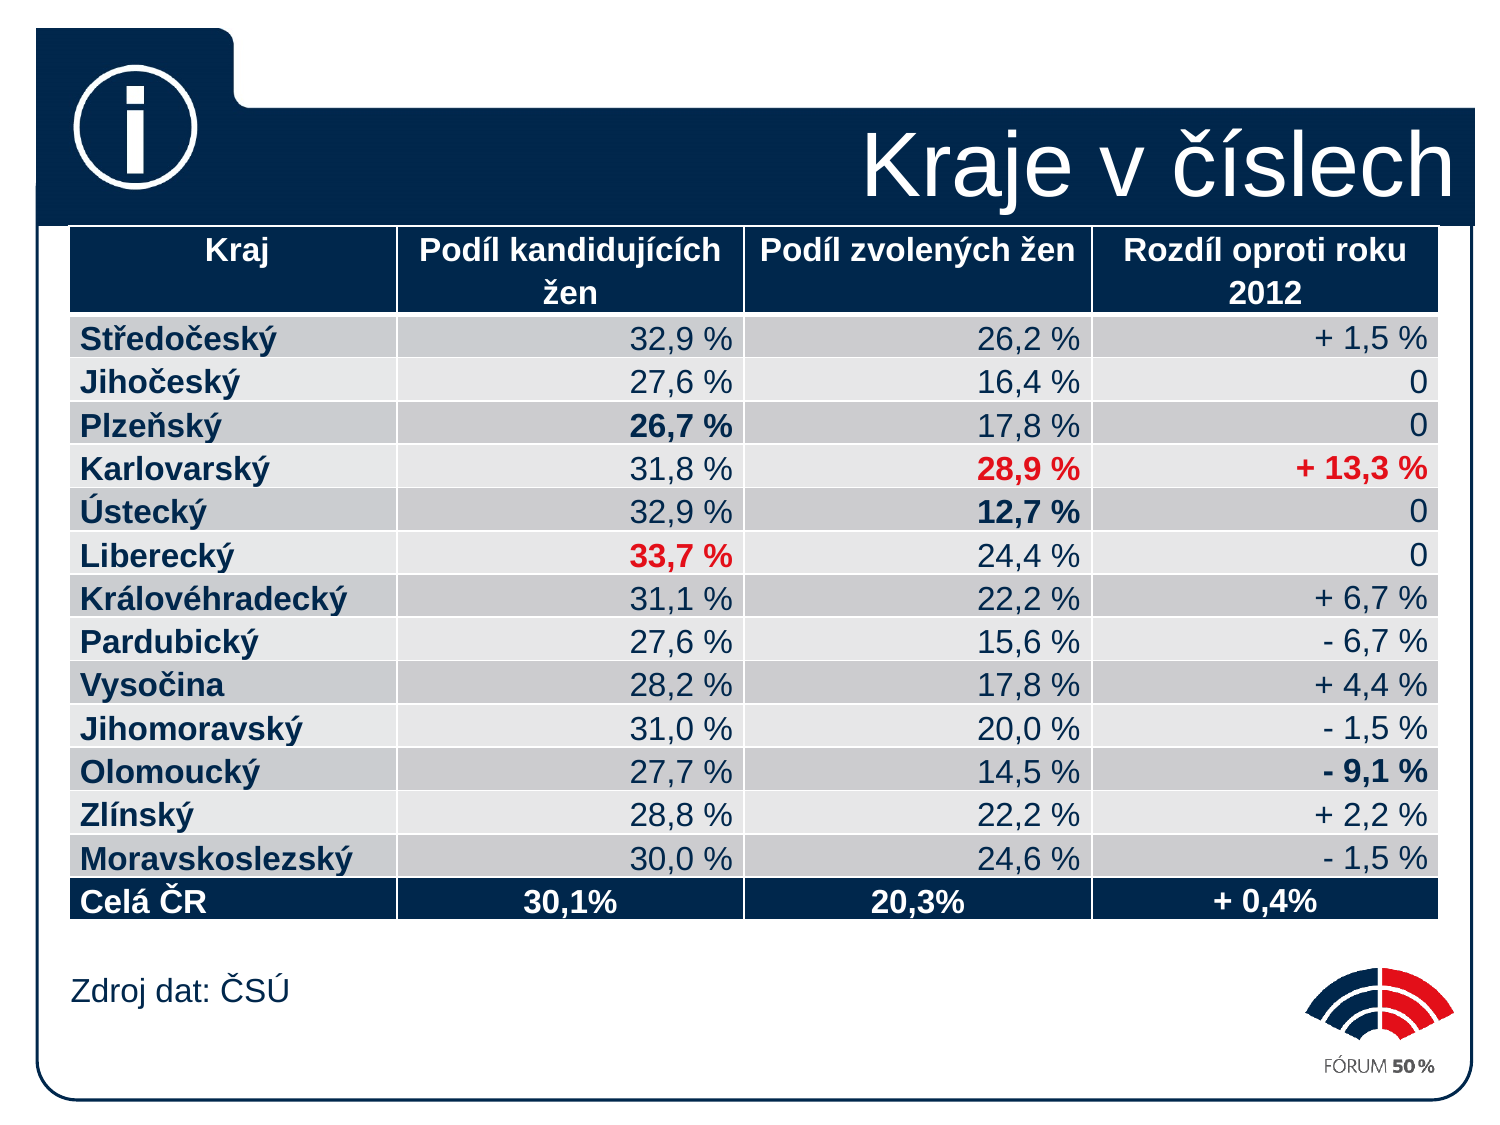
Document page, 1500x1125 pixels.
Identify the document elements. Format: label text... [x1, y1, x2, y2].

table_cell + 13,3 % [1093, 445, 1438, 487]
table_cell + 0,4% [1093, 878, 1438, 919]
table_cell 0 [1093, 532, 1438, 573]
table_cell Karlovarský [70, 445, 396, 487]
table_cell + 4,4 % [1093, 661, 1438, 703]
table_cell 12,7 % [745, 488, 1091, 530]
table_cell 22,2 % [745, 791, 1091, 833]
table_cell Ústecký [70, 488, 396, 530]
table_cell 0 [1093, 402, 1438, 443]
table_cell + 6,7 % [1093, 575, 1438, 616]
table_header Kraj [70, 227, 396, 312]
table_cell 28,8 % [398, 791, 743, 833]
picture [1305, 968, 1454, 1073]
table_cell 26,7 % [398, 402, 743, 443]
table_cell 30,1% [398, 878, 743, 919]
table_cell 14,5 % [745, 748, 1091, 790]
table_cell 27,7 % [398, 748, 743, 790]
table_cell - 1,5 % [1093, 705, 1438, 746]
table_cell + 2,2 % [1093, 791, 1438, 833]
table_header Rozdíl oproti roku 2012 [1093, 227, 1438, 312]
table_cell 32,9 % [398, 317, 743, 357]
table_cell Pardubický [70, 618, 396, 660]
table_cell 28,2 % [398, 661, 743, 703]
table_cell - 6,7 % [1093, 618, 1438, 660]
text_box Zdroj dat: ČSÚ [55, 962, 481, 1017]
table_cell Plzeňský [70, 402, 396, 443]
table_cell 16,4 % [745, 358, 1091, 400]
table_cell 20,3% [745, 878, 1091, 919]
table_cell 31,8 % [398, 445, 743, 487]
table_cell + 1,5 % [1093, 317, 1438, 357]
table_cell 20,0 % [745, 705, 1091, 746]
table_cell Královéhradecký [70, 575, 396, 616]
table_cell 32,9 % [398, 488, 743, 530]
table_cell 15,6 % [745, 618, 1091, 660]
table_cell 27,6 % [398, 618, 743, 660]
table_cell 27,6 % [398, 358, 743, 400]
table_cell 31,1 % [398, 575, 743, 616]
table_cell 26,2 % [745, 317, 1091, 357]
title Kraje v číslech [229, 107, 1473, 226]
table_cell Moravskoslezský [70, 835, 396, 876]
table_cell - 1,5 % [1093, 835, 1438, 876]
table_cell 17,8 % [745, 661, 1091, 703]
table_cell 24,4 % [745, 532, 1091, 573]
table_header Podíl zvolených žen [745, 227, 1091, 312]
table_cell - 9,1 % [1093, 748, 1438, 790]
table_cell 31,0 % [398, 705, 743, 746]
picture [36, 28, 1475, 226]
table_header Podíl kandidujících žen [398, 227, 743, 312]
table_cell Jihočeský [70, 358, 396, 400]
table_cell 22,2 % [745, 575, 1091, 616]
table_cell Olomoucký [70, 748, 396, 790]
table_cell Zlínský [70, 791, 396, 833]
table_cell Středočeský [70, 317, 396, 357]
table_cell 17,8 % [745, 402, 1091, 443]
table_cell Celá ČR [70, 878, 396, 919]
table_cell Liberecký [70, 532, 396, 573]
table_cell 24,6 % [745, 835, 1091, 876]
table_cell 33,7 % [398, 532, 743, 573]
table_cell 0 [1093, 488, 1438, 530]
table_cell Vysočina [70, 661, 396, 703]
table_cell 0 [1093, 358, 1438, 400]
table_cell 28,9 % [745, 445, 1091, 487]
table_cell Jihomoravský [70, 705, 396, 746]
table_cell 30,0 % [398, 835, 743, 876]
